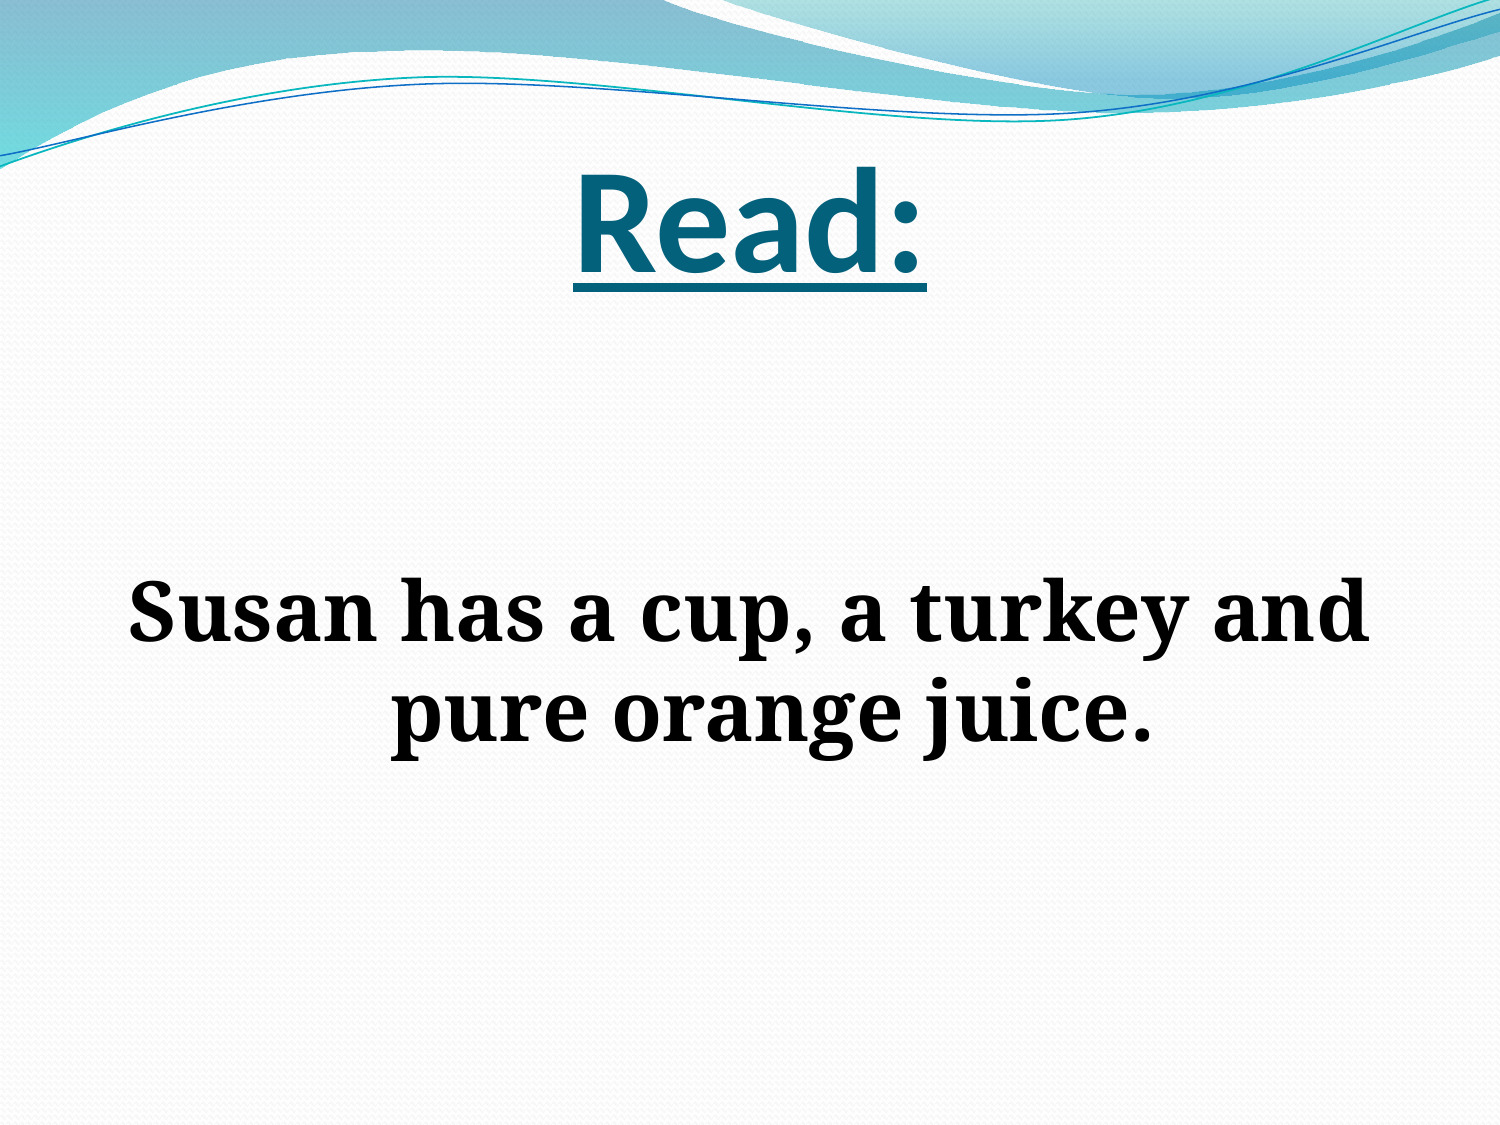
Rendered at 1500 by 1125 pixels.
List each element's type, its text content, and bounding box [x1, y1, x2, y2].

list Susan has a cup, a turkey and pure orange juice. [75, 317, 1425, 1038]
title Read: [75, 115, 1425, 303]
